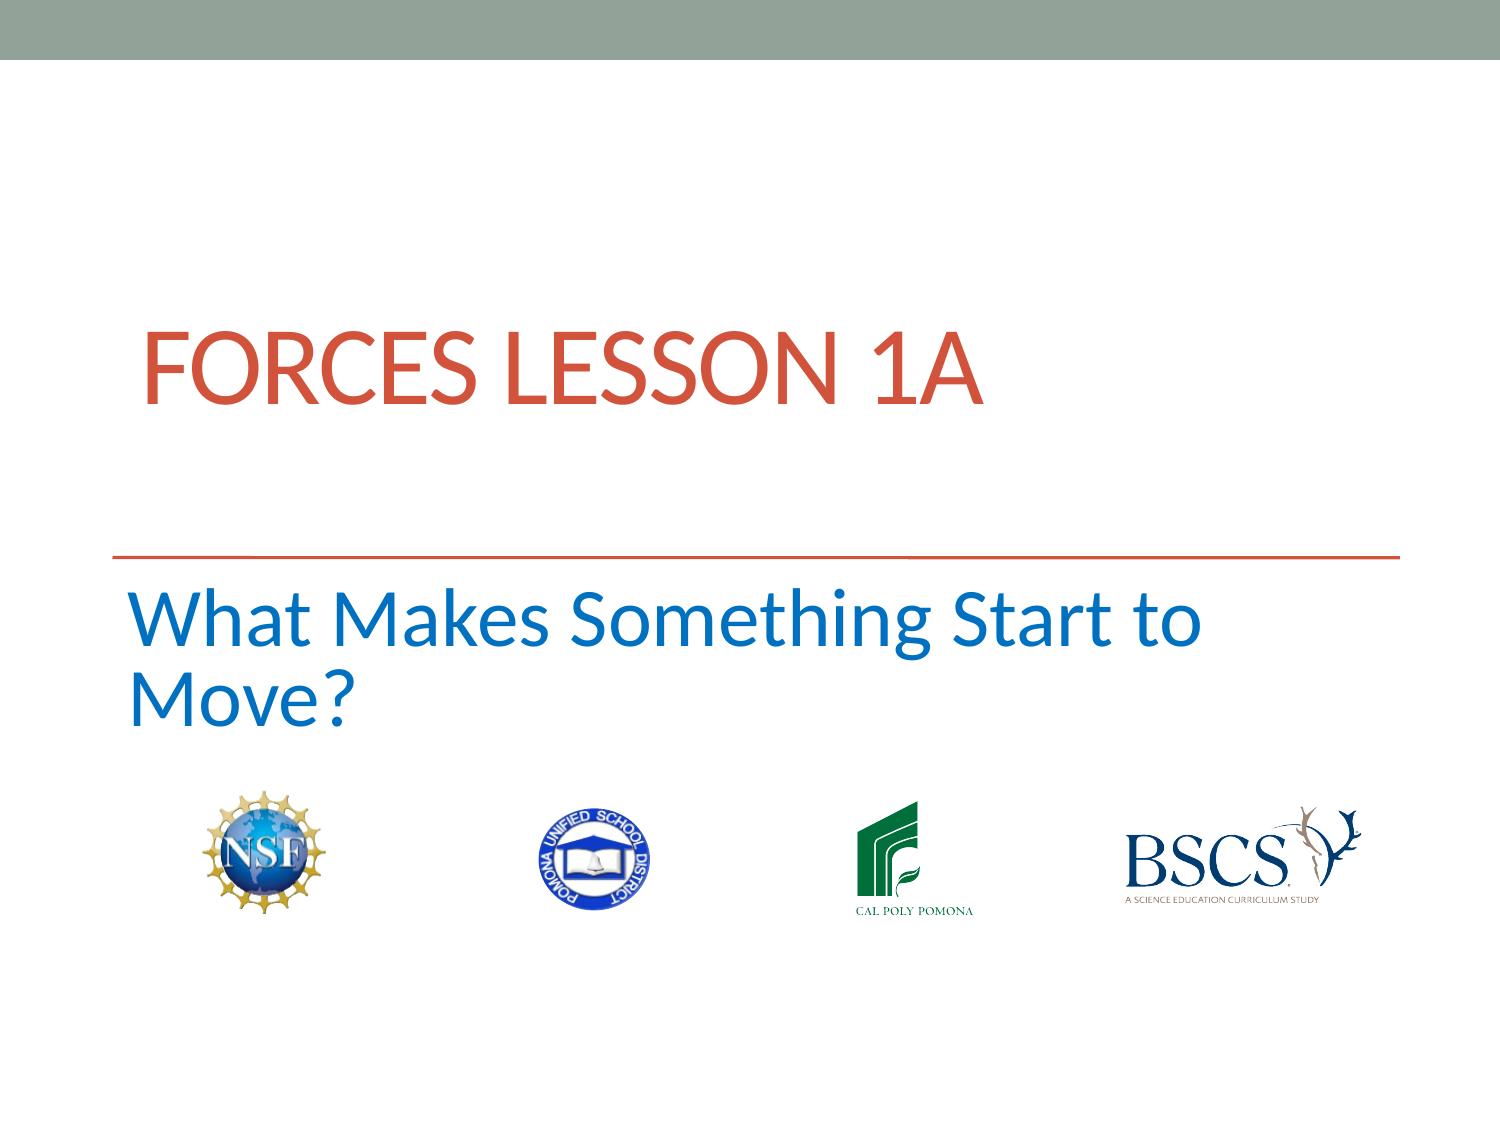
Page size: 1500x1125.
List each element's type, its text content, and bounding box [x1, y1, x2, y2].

title Forces Lesson 1a [125, 299, 1413, 525]
picture [199, 787, 330, 917]
picture [853, 799, 976, 917]
subtitle What Makes Something Start to Move? [112, 575, 1350, 900]
picture [1124, 805, 1362, 903]
picture [538, 808, 651, 911]
